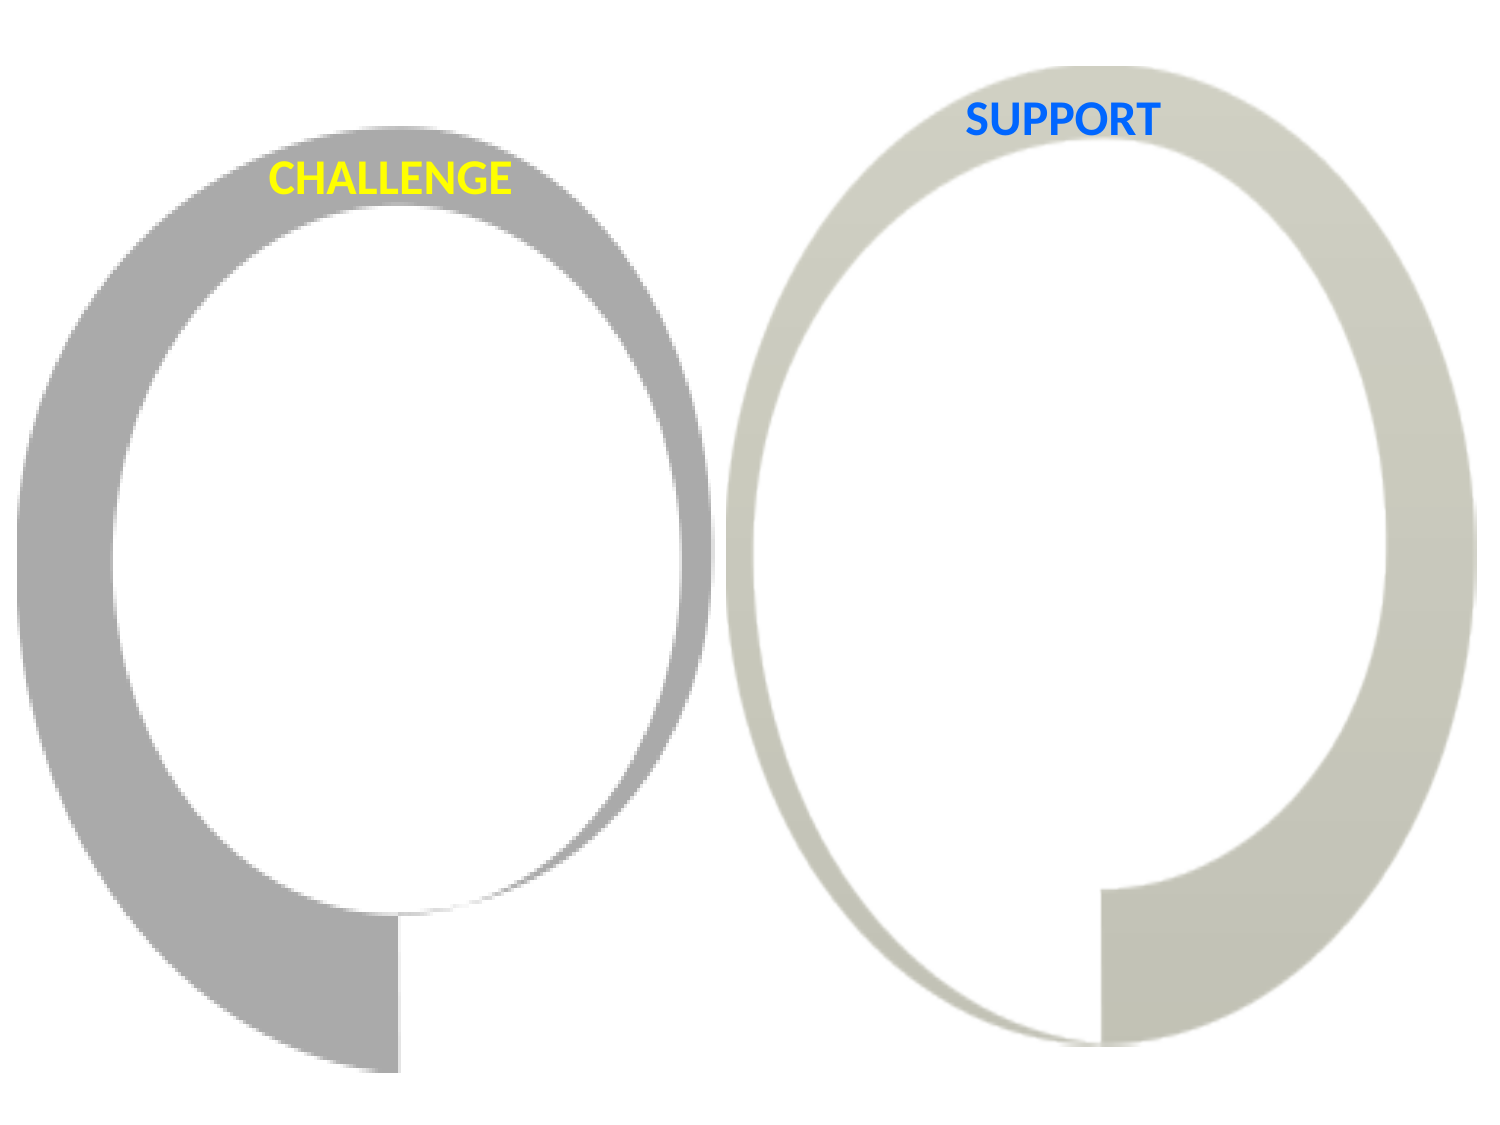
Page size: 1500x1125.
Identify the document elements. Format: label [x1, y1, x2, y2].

picture [726, 66, 1477, 1048]
picture [17, 125, 715, 1074]
